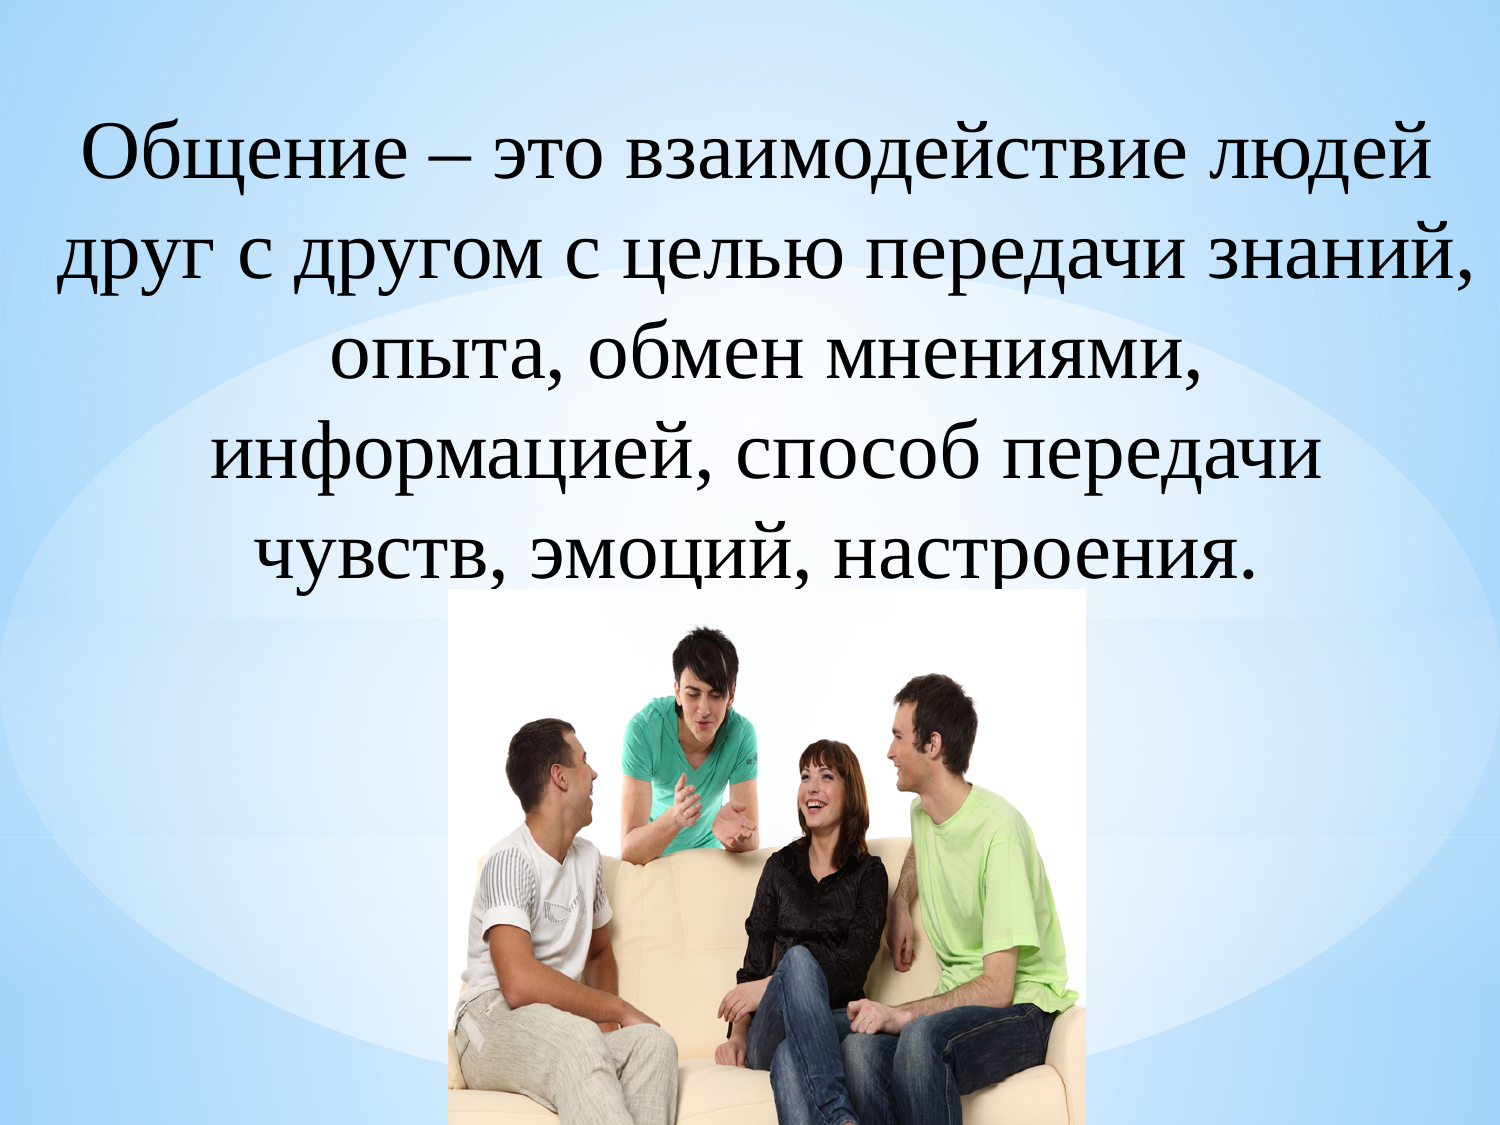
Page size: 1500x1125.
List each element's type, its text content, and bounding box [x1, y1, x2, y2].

picture [448, 589, 1087, 1125]
text_box Общение – это взаимодействие людей друг с другом с целью передачи знаний, опыта, обмен мнениями, информацией, способ передачи чувств, эмоций, настроения. [42, 87, 1493, 603]
